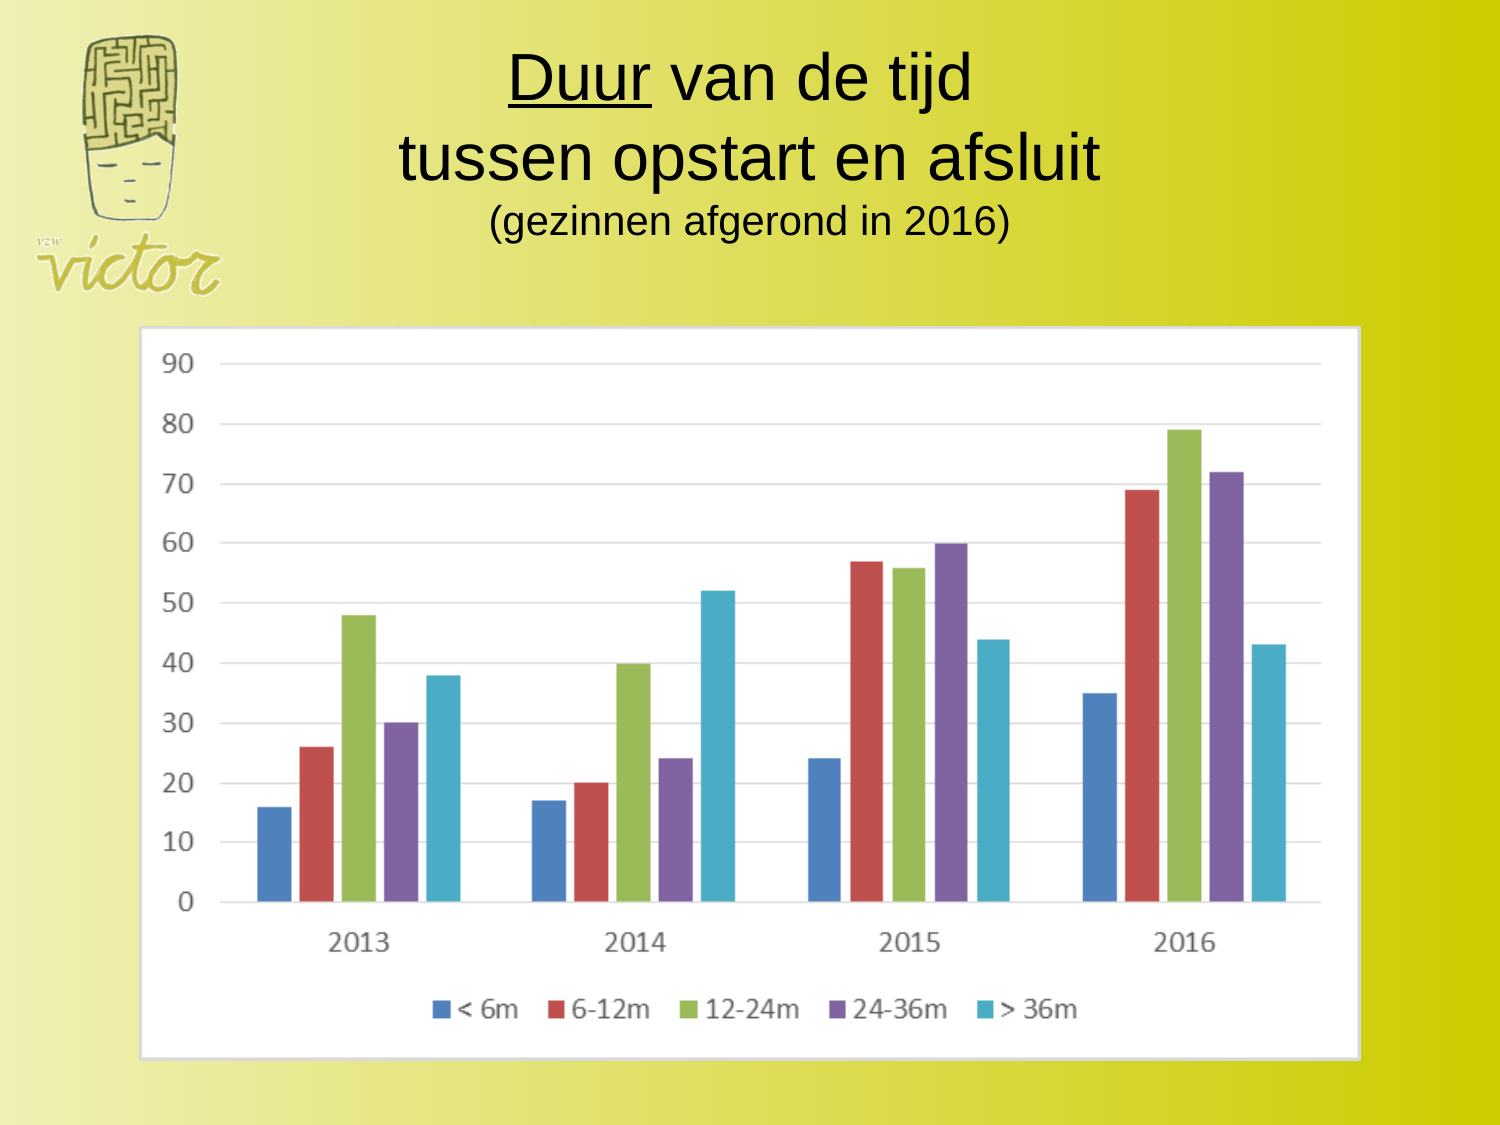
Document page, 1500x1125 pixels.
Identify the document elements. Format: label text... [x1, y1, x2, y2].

picture [29, 30, 234, 303]
picture [139, 325, 1361, 1061]
title Duur van de tijd tussen opstart en afsluit (gezinnen afgerond in 2016) [74, 44, 1426, 233]
